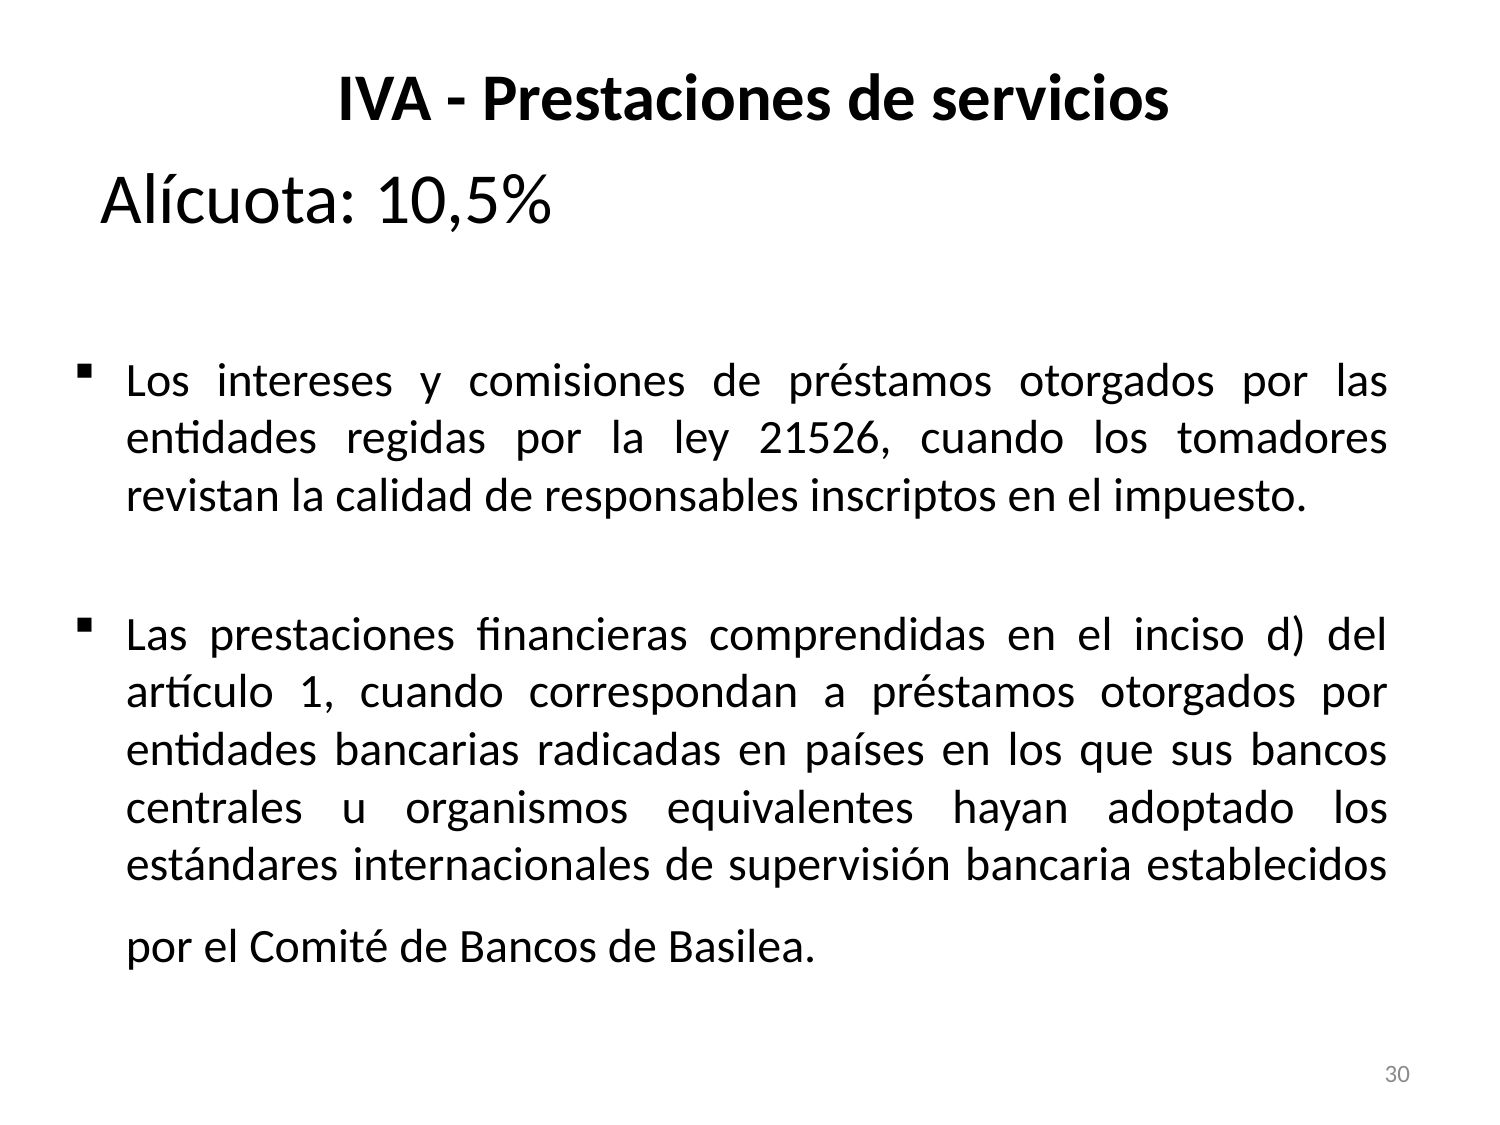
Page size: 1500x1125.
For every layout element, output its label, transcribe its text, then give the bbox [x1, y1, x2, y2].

slide_number 30 [1074, 1042, 1425, 1103]
list Alícuota: 10,5% Los intereses y comisiones de préstamos otorgados por las entidades regidas por la ley 21526, cuando los tomadores revistan la calidad de responsables inscriptos en el impuesto. Las prestaciones financieras comprendidas en el inciso d) del artículo 1, cuando correspondan a préstamos otorgados por entidades bancarias radicadas en países en los que sus bancos centrales u organismos equivalentes hayan adoptado los estándares internacionales de supervisión bancaria establecidos por el Comité de Bancos de Basilea. [58, 143, 1406, 988]
title IVA - Prestaciones de servicios [117, 0, 1393, 143]
